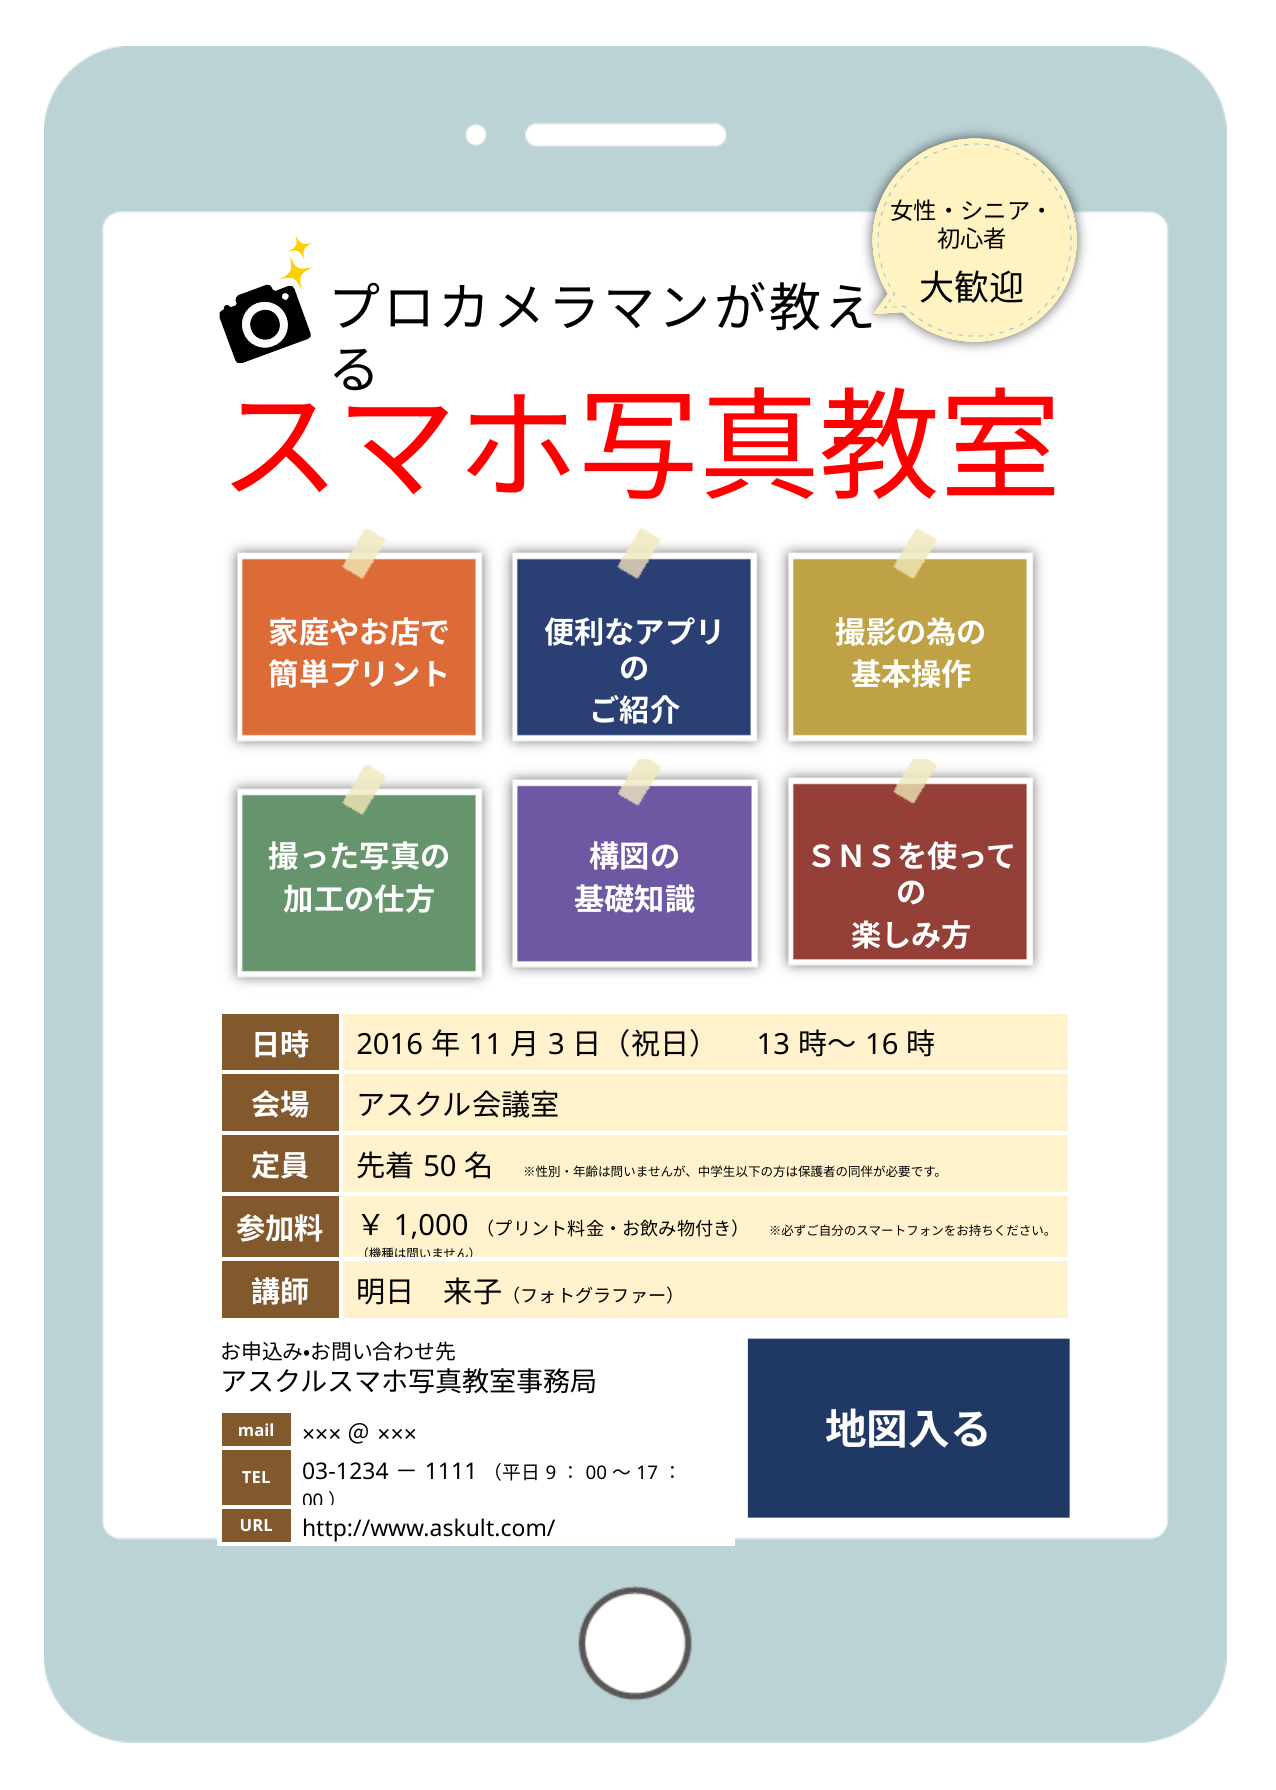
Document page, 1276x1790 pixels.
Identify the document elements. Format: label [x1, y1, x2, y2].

picture [44, 46, 1227, 1743]
